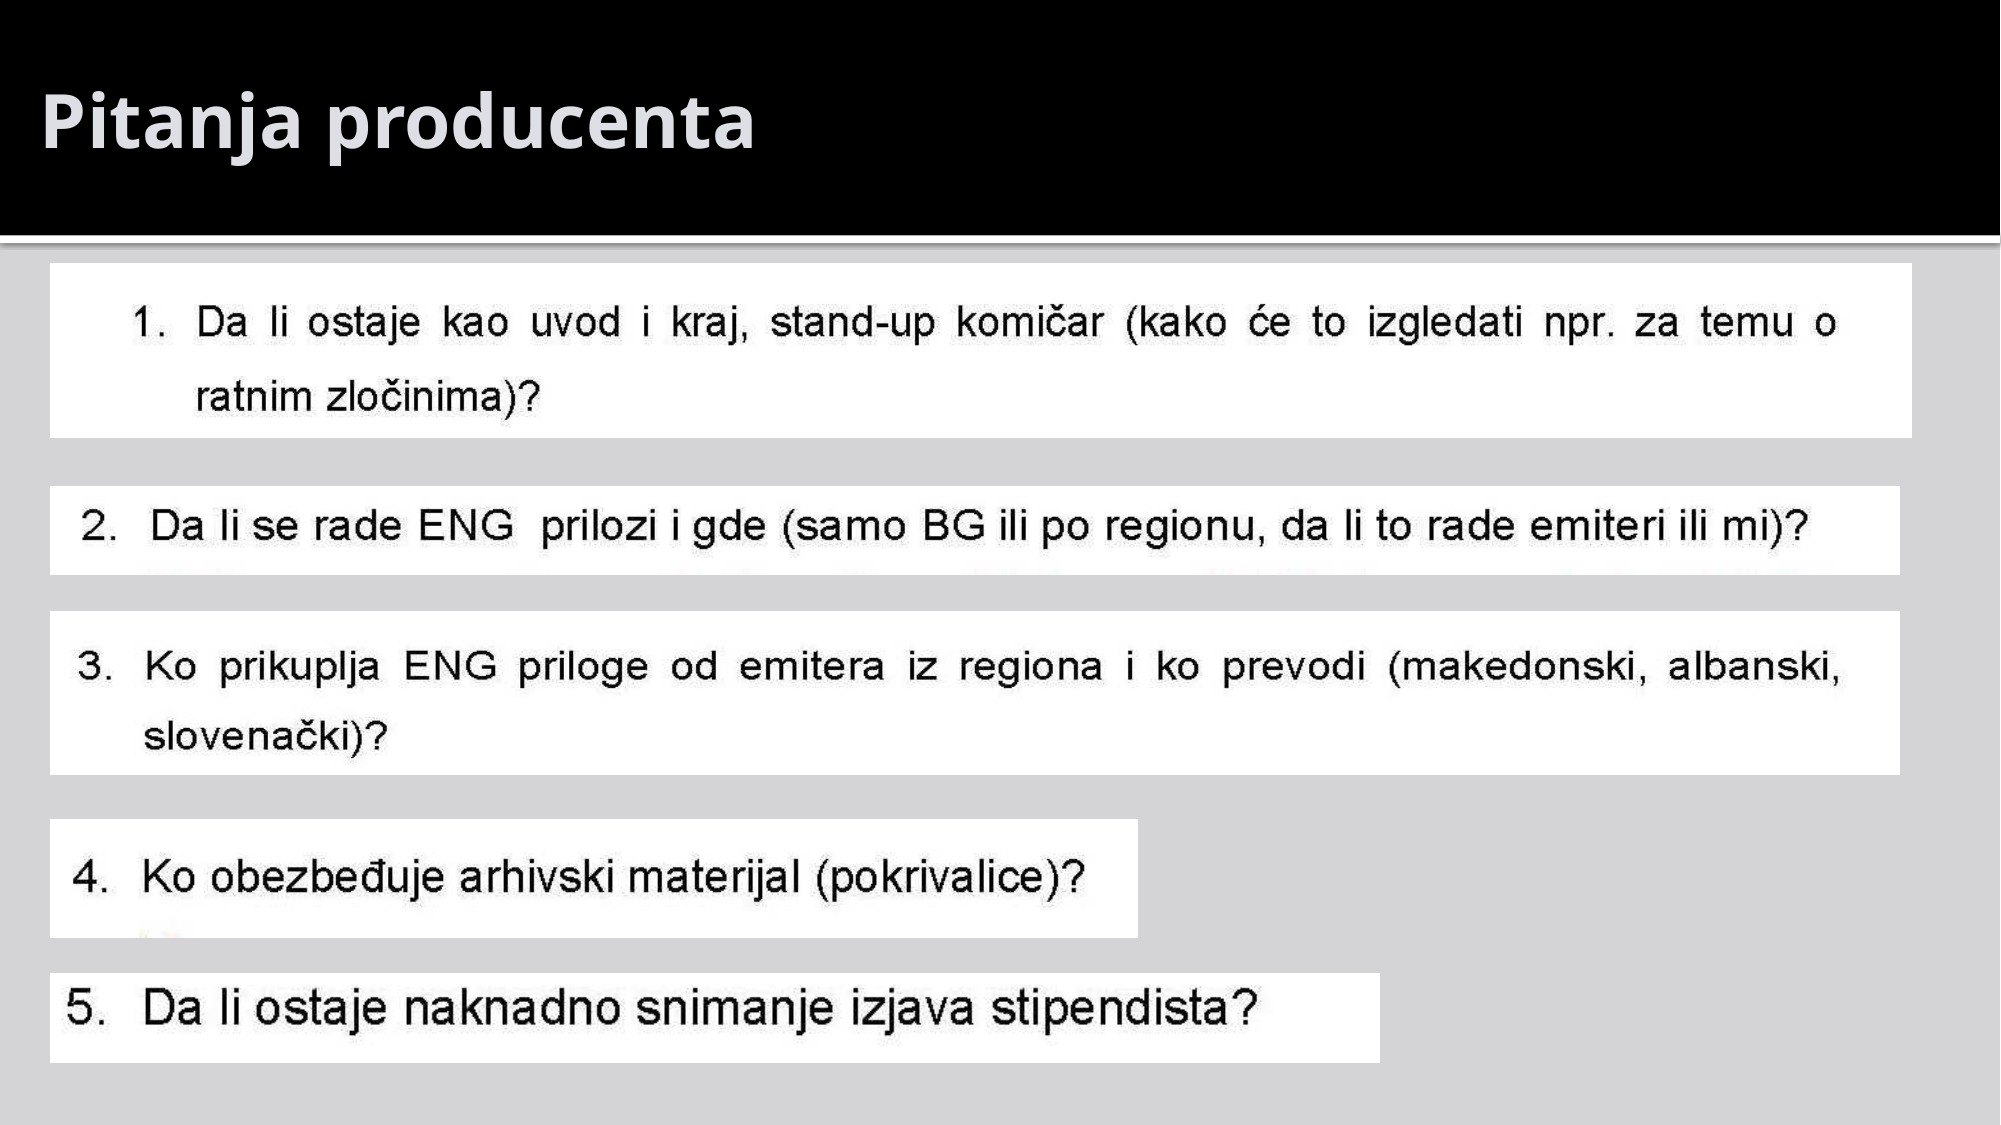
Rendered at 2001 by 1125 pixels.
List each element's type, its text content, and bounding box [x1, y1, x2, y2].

picture [49, 973, 1380, 1063]
picture [49, 486, 1901, 575]
picture [49, 263, 1912, 438]
text_box Pitanja producenta [24, 12, 1640, 225]
picture [49, 611, 1901, 775]
list [37, 230, 1950, 1119]
picture [50, 819, 1138, 938]
